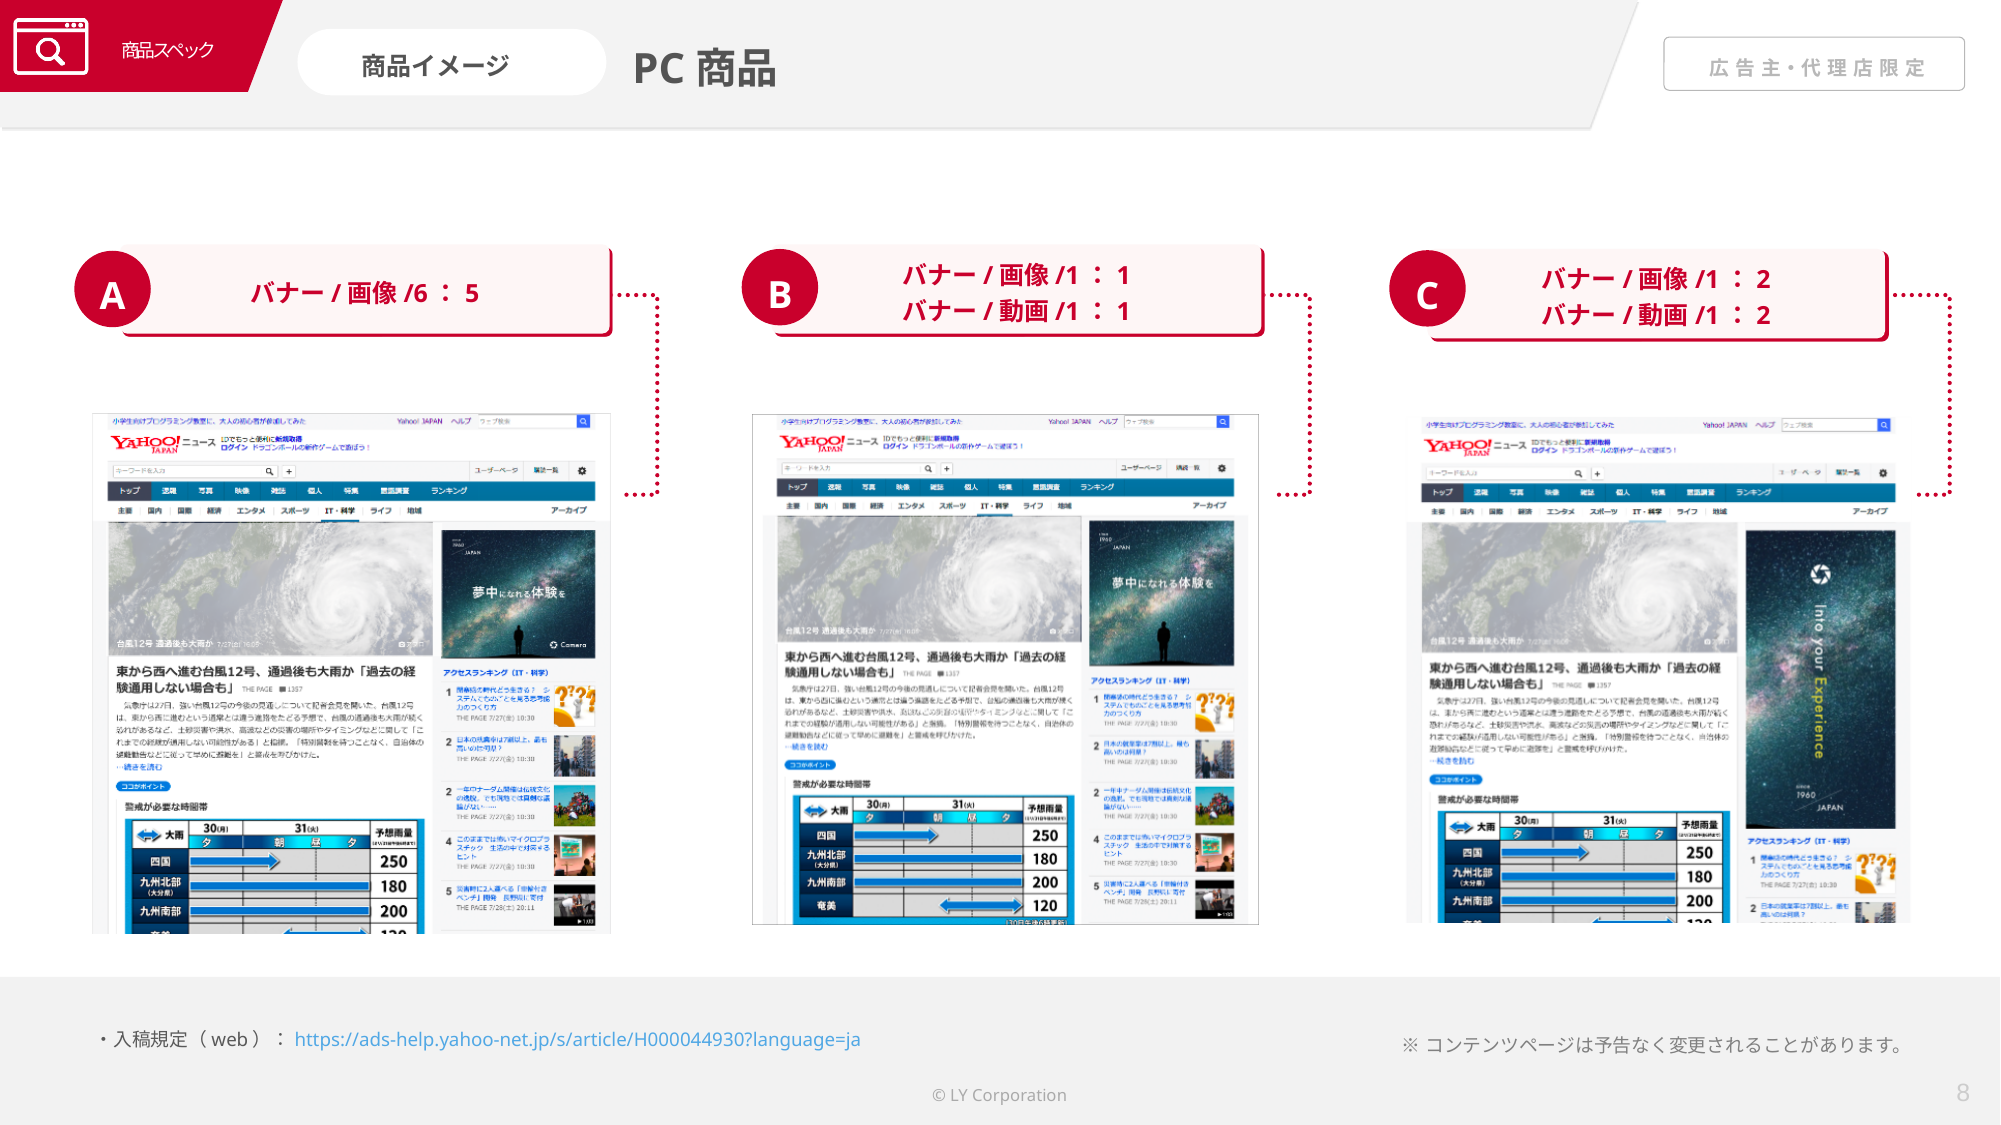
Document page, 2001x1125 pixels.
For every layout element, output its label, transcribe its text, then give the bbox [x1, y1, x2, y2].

text_box [555, 292, 660, 497]
picture [89, 409, 614, 934]
text_box バナー/画像/6：5 [118, 242, 612, 336]
list 商品スペック [97, 13, 240, 81]
text_box A [72, 248, 153, 330]
picture [752, 414, 1260, 925]
text_box バナー/画像/1：2 バナー/動画/1：2 [1425, 246, 1888, 341]
text_box © LY Corporation [796, 1085, 1203, 1106]
text_box C [1387, 248, 1468, 329]
picture [1040, 920, 1066, 925]
picture [1403, 413, 1914, 924]
text_box ・入稿規定（web）：https://ads-help.yahoo-net.jp/s/article/H000044930?language=ja [0, 975, 2000, 1125]
picture [1017, 920, 1037, 925]
picture [133, 821, 417, 934]
text_box [1850, 292, 1952, 497]
text_box ※コンテンツページは予告なく変更されることがあります。 [1401, 1033, 1911, 1056]
text_box バナー/画像/1：1 バナー/動画/1：1 [769, 242, 1264, 336]
text_box 8 [1813, 1069, 1986, 1115]
picture [8, 4, 92, 87]
text_box [1208, 292, 1312, 497]
text_box 商品イメージ [279, 28, 593, 100]
text_box B [739, 246, 821, 328]
list PC商品 [632, 39, 1506, 95]
